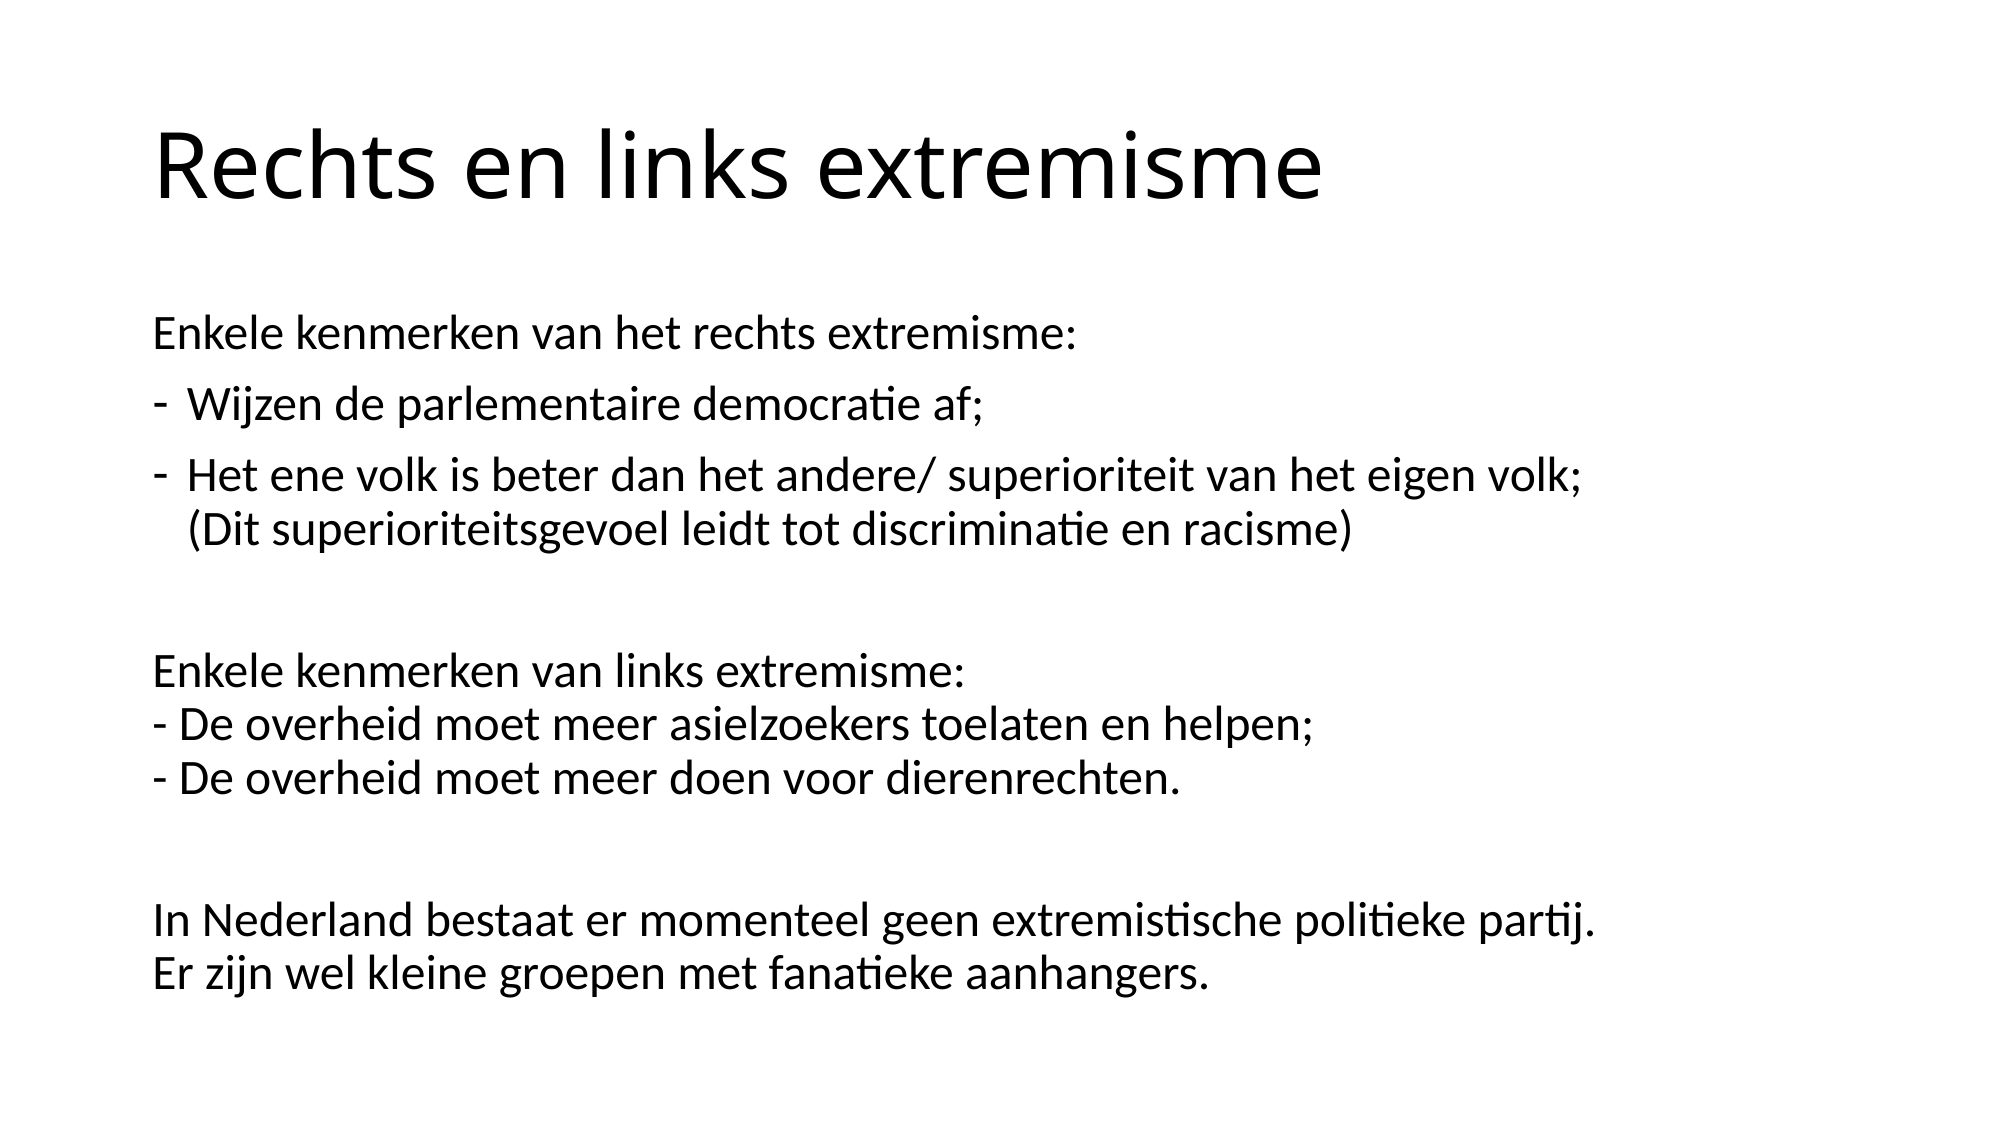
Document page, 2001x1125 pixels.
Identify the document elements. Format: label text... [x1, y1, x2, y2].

title Rechts en links extremisme [137, 59, 1863, 278]
list Enkele kenmerken van het rechts extremisme: Wijzen de parlementaire democratie af; Het ene volk is beter dan het andere/ superioriteit van het eigen volk; (Dit superioriteitsgevoel leidt tot discriminatie en racisme) Enkele kenmerken van links extremisme: - De overheid moet meer asielzoekers toelaten en helpen; - De overheid moet meer doen voor dierenrechten. In Nederland bestaat er momenteel geen extremistische politieke partij. Er zijn wel kleine groepen met fanatieke aanhangers. [137, 299, 1863, 1014]
